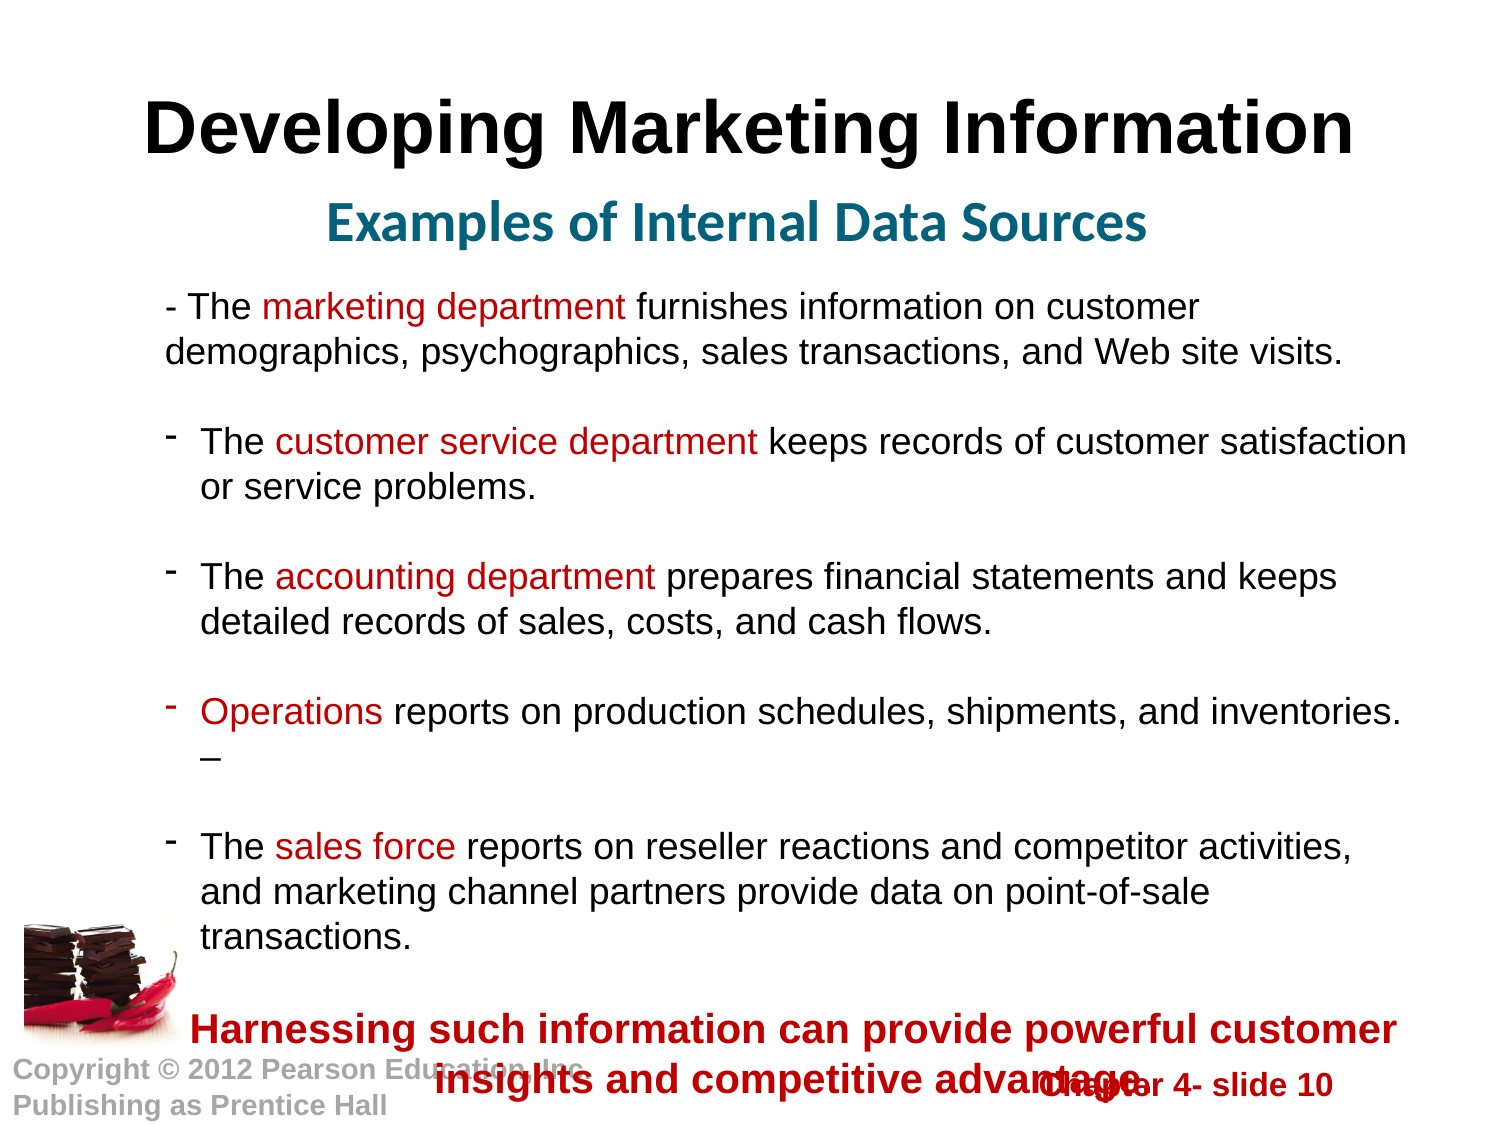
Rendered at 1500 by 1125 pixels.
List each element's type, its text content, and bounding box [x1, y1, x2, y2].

text_box - The marketing department furnishes information on customer demographics, psychographics, sales transactions, and Web site visits. The customer service department keeps records of customer satisfaction or service problems. The accounting department prepares financial statements and keeps detailed records of sales, costs, and cash flows. Operations reports on production schedules, shipments, and inventories. – The sales force reports on reseller reactions and competitor activities, and marketing channel partners provide data on point-of-sale transactions. Harnessing such information can provide powerful customer insights and competitive advantage. [149, 274, 1438, 1110]
title Developing Marketing Information [112, 37, 1388, 226]
picture [24, 912, 149, 1050]
list Examples of Internal Data Sources [149, 187, 1326, 251]
